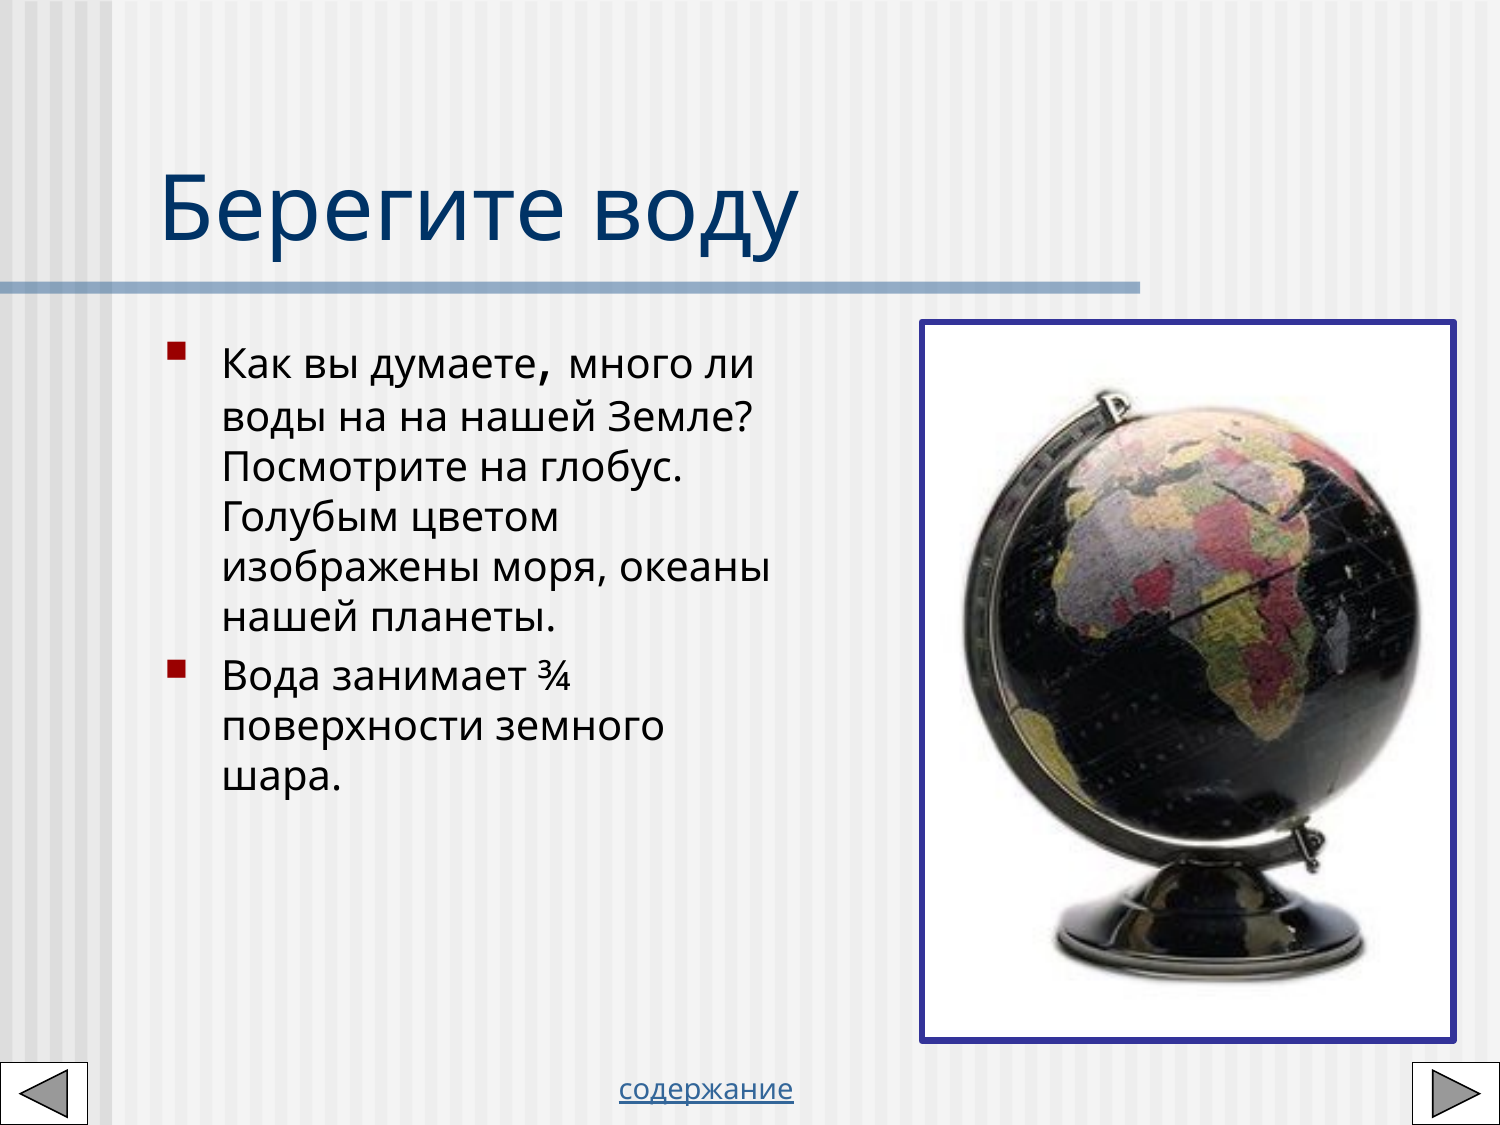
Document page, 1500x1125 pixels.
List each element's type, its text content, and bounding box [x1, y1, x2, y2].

text_box [0, 1062, 88, 1125]
text_box [1412, 1062, 1500, 1125]
list Как вы думаете, много ли воды на на нашей Земле? Посмотрите на глобус. Голубым цветом изображены моря, океаны нашей планеты. Вода занимает ¾ поверхности земного шара. [149, 312, 803, 1001]
text_box содержание [587, 1062, 825, 1117]
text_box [924, 324, 1451, 1038]
title Берегите воду [142, 141, 1483, 267]
